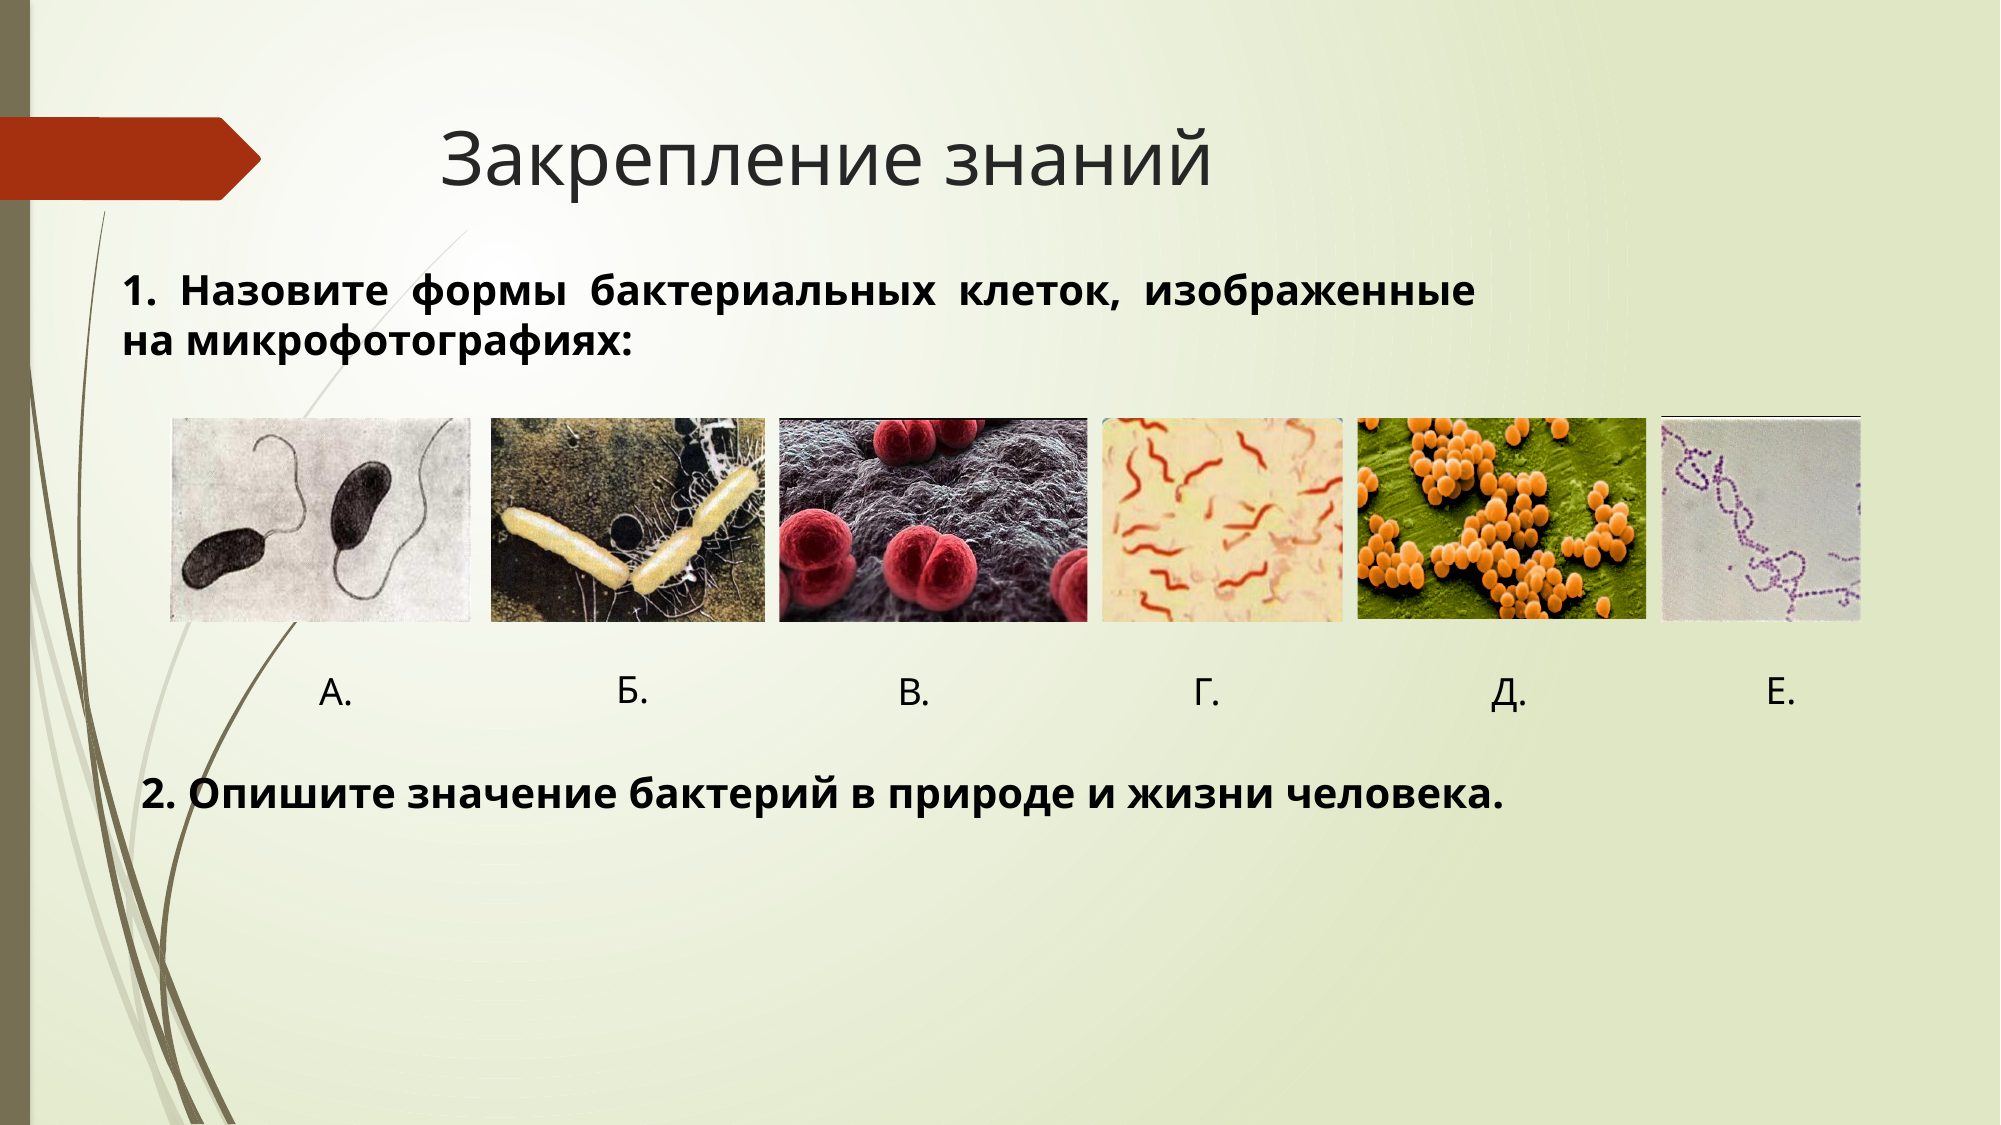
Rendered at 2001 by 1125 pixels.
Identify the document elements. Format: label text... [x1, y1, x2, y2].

text_box Г. [1178, 660, 1258, 721]
picture [1661, 416, 1861, 622]
text_box 2. Опишите значение бактерий в природе и жизни человека. [125, 759, 1751, 825]
text_box Д. [1476, 660, 1562, 721]
picture [1357, 418, 1647, 619]
text_box В. [882, 660, 955, 721]
text_box А. [304, 660, 388, 721]
picture [491, 418, 765, 622]
text_box 1. Назовите формы бактериальных клеток, изображенные на микрофотографиях: [106, 256, 1492, 402]
picture [779, 418, 1088, 622]
text_box Е. [1750, 659, 1841, 720]
picture [169, 418, 471, 622]
title Закрепление знаний [425, 102, 1888, 313]
text_box Б. [601, 658, 681, 719]
picture [1102, 417, 1344, 622]
